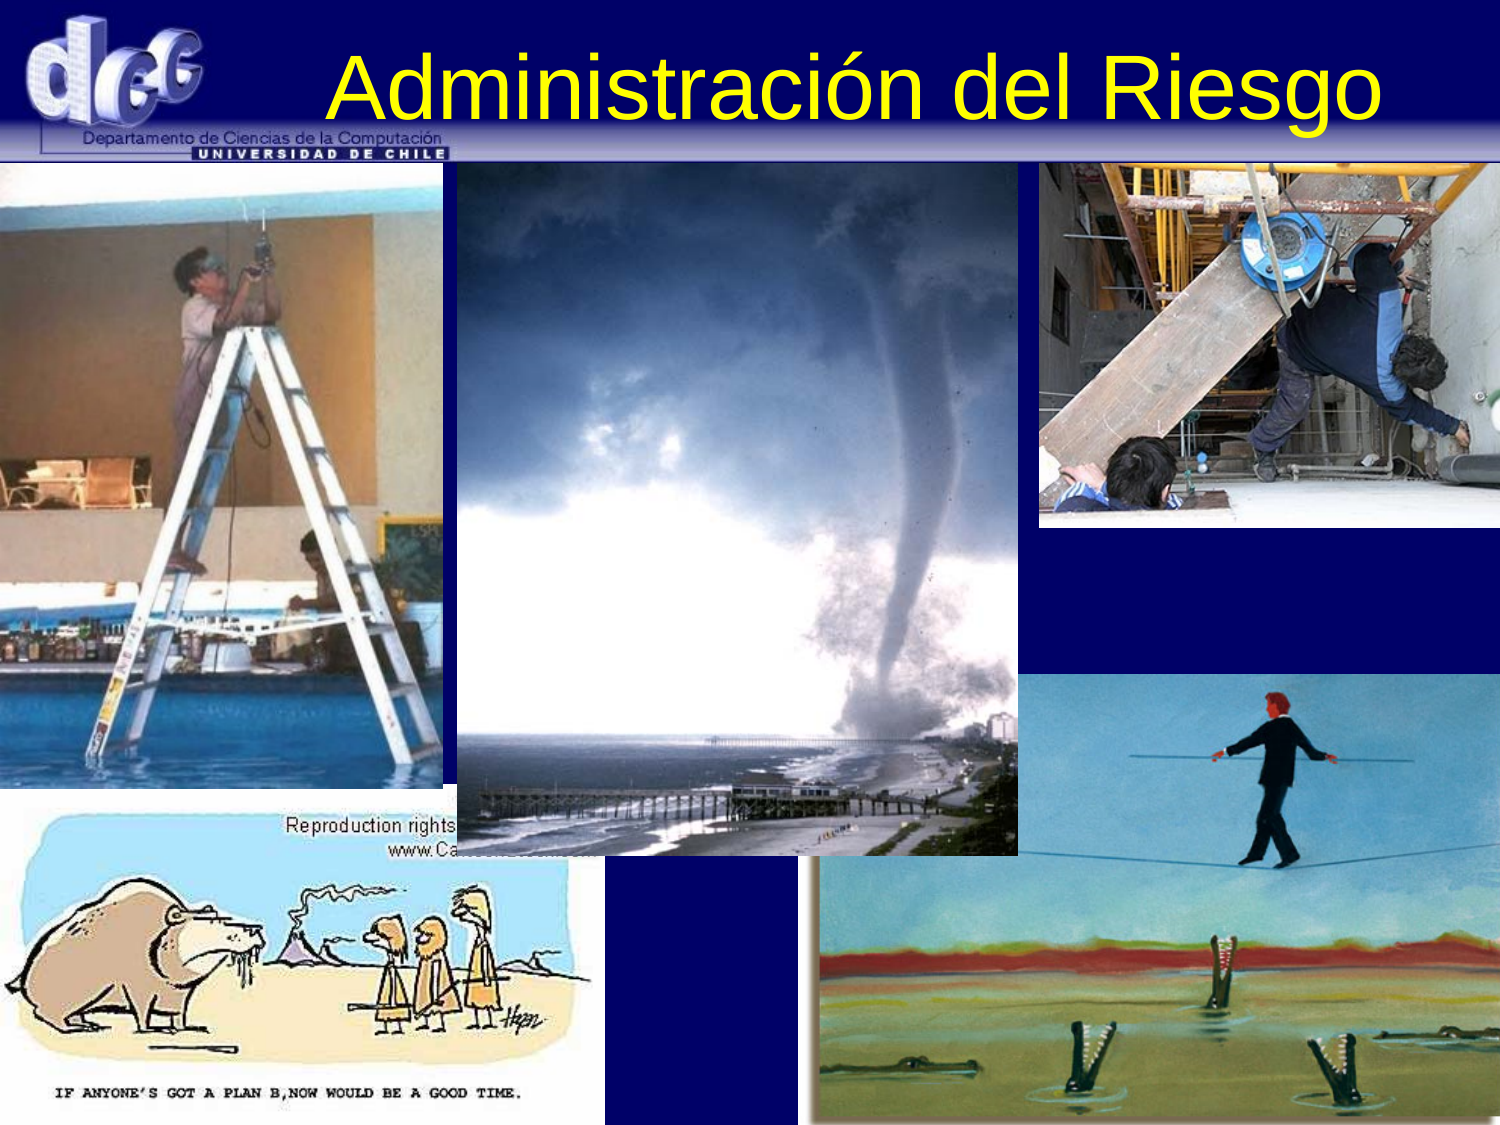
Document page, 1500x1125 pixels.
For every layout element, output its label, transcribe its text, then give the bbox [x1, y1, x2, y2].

title Administración del Riesgo [218, 18, 1494, 148]
picture [0, 0, 1500, 1125]
